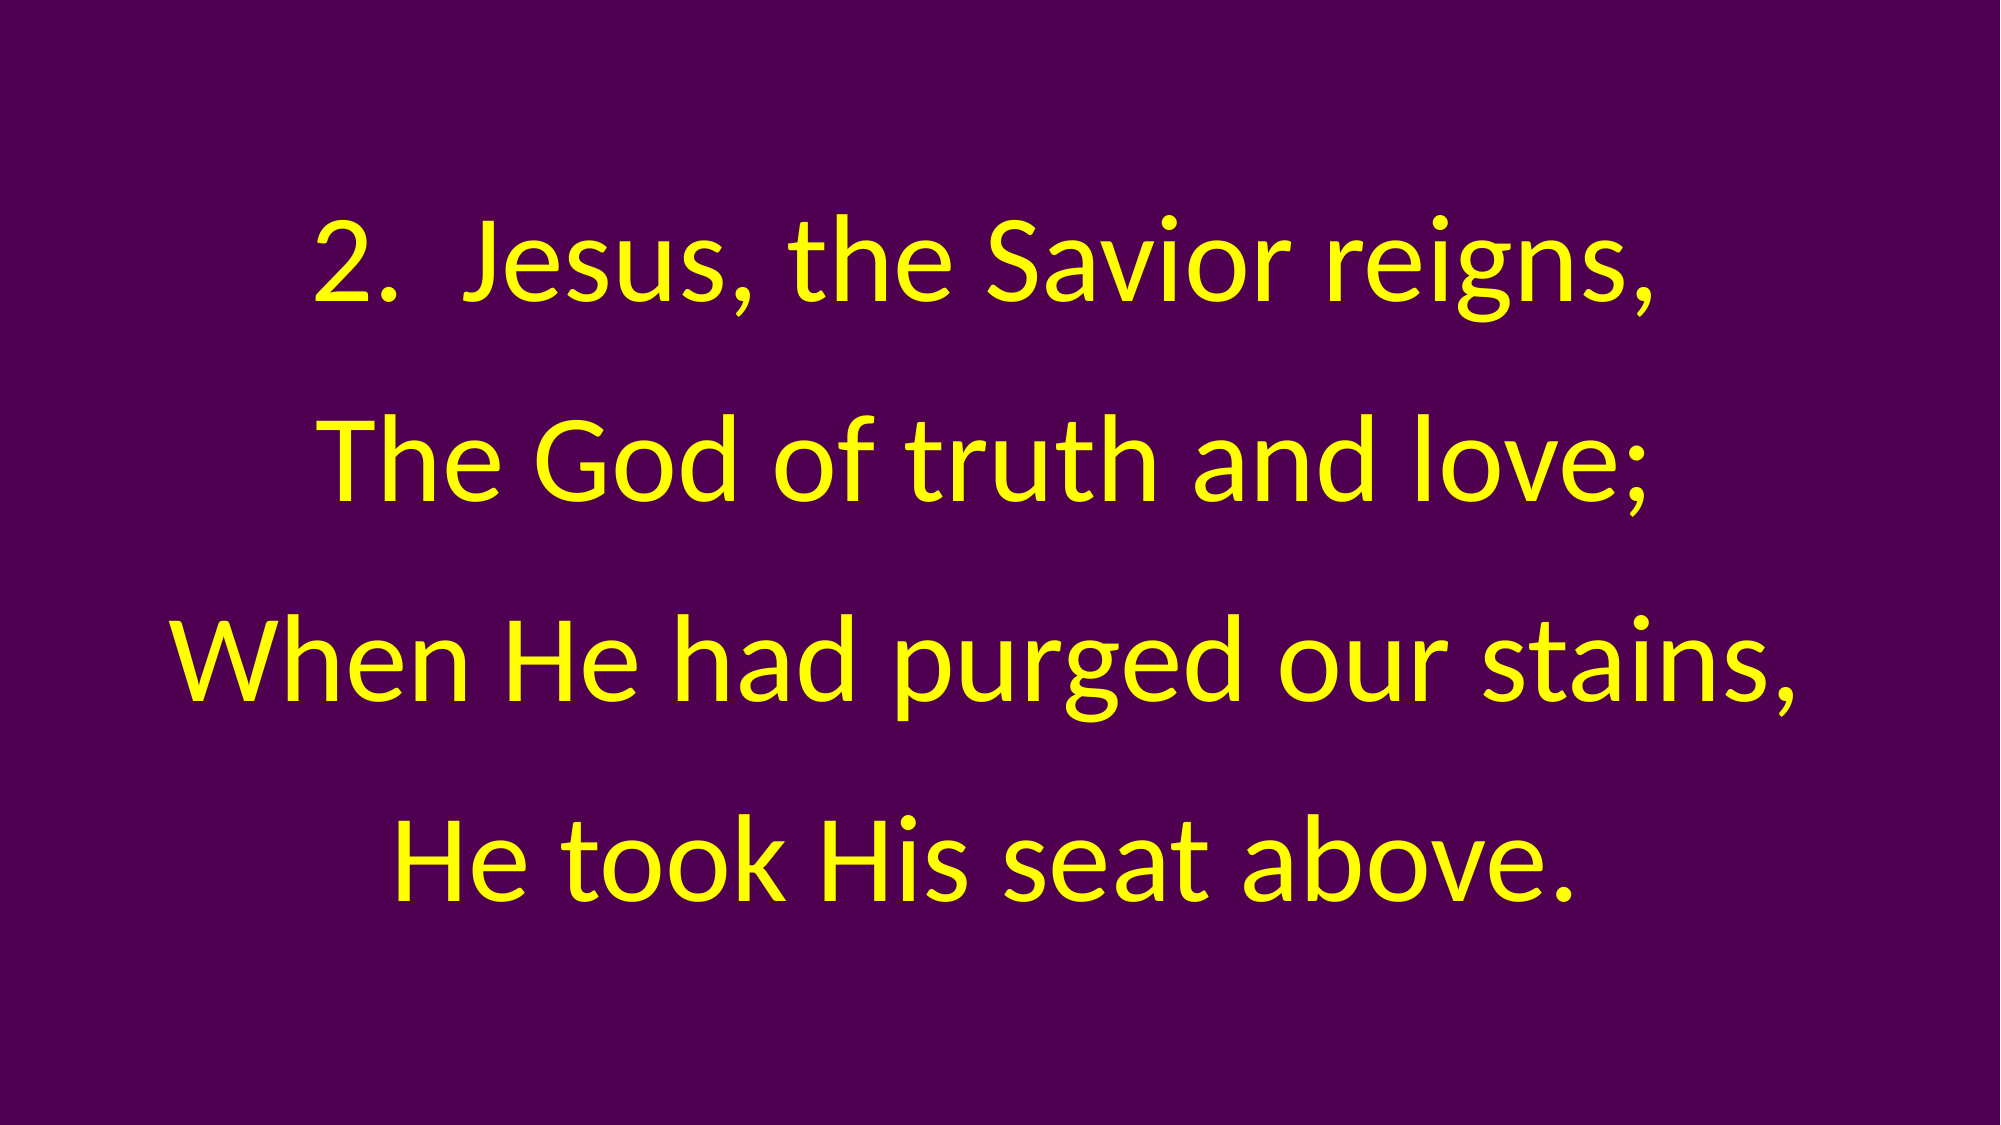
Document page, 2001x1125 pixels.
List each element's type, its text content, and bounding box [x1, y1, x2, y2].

text_box 2. Jesus, the Savior reigns, The God of truth and love; When He had purged our stains, He took His seat above. [0, 169, 2000, 935]
